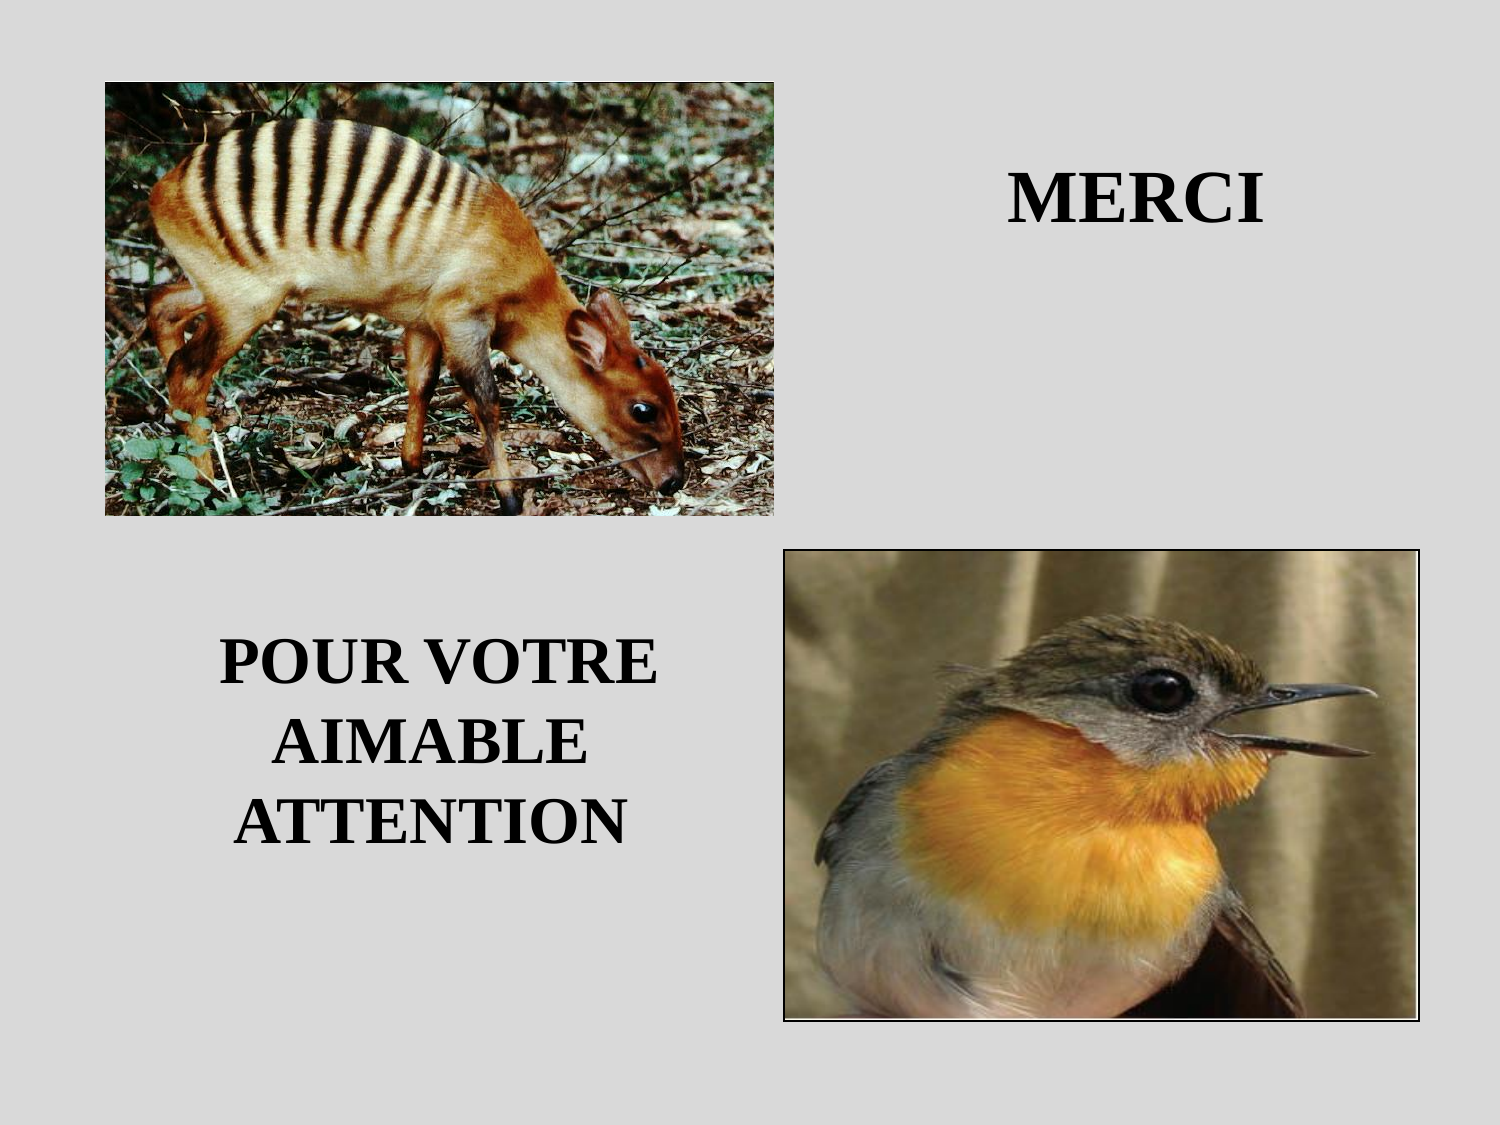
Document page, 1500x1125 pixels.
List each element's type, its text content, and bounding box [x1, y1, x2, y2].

picture [105, 81, 774, 516]
text_box POUR VOTRE AIMABLE ATTENTION [70, 609, 779, 864]
picture [784, 550, 1419, 1020]
text_box MERCI [867, 140, 1407, 246]
